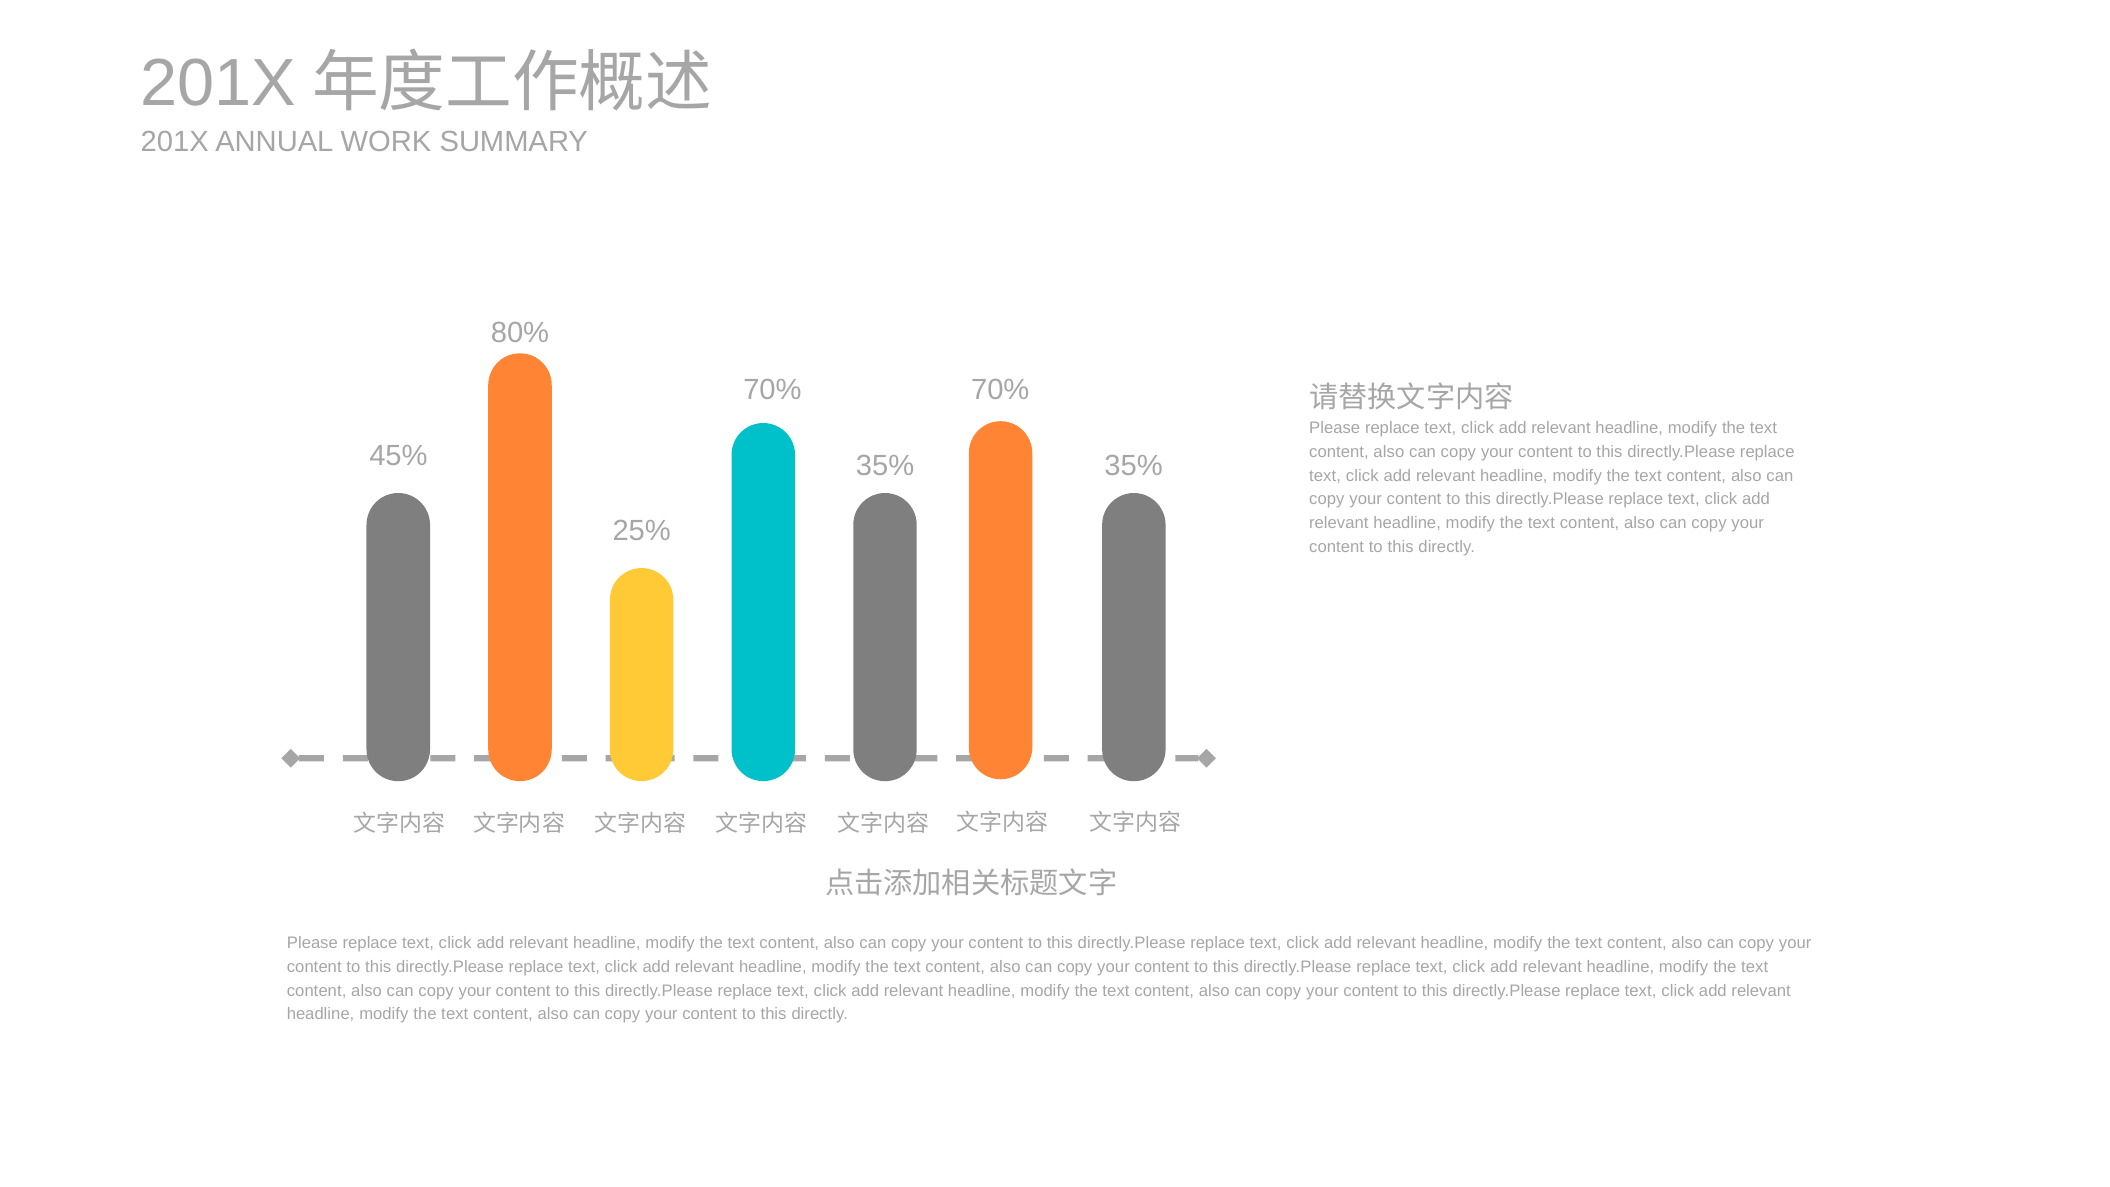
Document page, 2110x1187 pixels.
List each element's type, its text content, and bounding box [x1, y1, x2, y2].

text_box 文字内容 [571, 804, 692, 835]
text_box 文字内容 [692, 804, 815, 835]
text_box Please replace text, click add relevant headline, modify the text content, also can copy your content to this directly.Please replace text, click add relevant headline, modify the text content, also can copy your content to this directly.Please replace text, click add relevant headline, modify the text content, also can copy your content to this directly. [1309, 412, 1822, 557]
text_box 70% [963, 357, 1038, 411]
text_box 文字内容 [330, 804, 469, 835]
text_box 文字内容 [1067, 804, 1205, 834]
text_box [1102, 492, 1166, 782]
text_box [1198, 752, 1213, 765]
text_box 文字内容 [469, 804, 571, 835]
text_box 35% [1096, 433, 1171, 487]
text_box [731, 423, 796, 782]
text_box Please replace text, click add relevant headline, modify the text content, also can copy your content to this directly.Please replace text, click add relevant headline, modify the text content, also can copy your content to this directly.Please replace text, click add relevant headline, modify the text content, also can copy your content to this directly.Please replace text, click add relevant headline, modify the text content, also can copy your content to this directly.Please replace text, click add relevant headline, modify the text content, also can copy your content to this directly.Please replace text, click add relevant headline, modify the text content, also can copy your content to this directly. [286, 927, 1823, 1024]
text_box 25% [605, 499, 679, 553]
text_box 35% [848, 433, 922, 487]
text_box [968, 421, 1033, 780]
text_box [853, 492, 917, 782]
text_box [284, 752, 303, 765]
text_box 45% [361, 423, 436, 477]
text_box 201X年度工作概述 [140, 38, 789, 119]
text_box 点击添加相关标题文字 [825, 856, 1129, 899]
text_box [609, 568, 674, 782]
text_box [366, 492, 431, 782]
text_box 70% [735, 358, 810, 412]
text_box 201X ANNUAL WORK SUMMARY [140, 122, 602, 158]
text_box [488, 353, 552, 782]
text_box 80% [483, 300, 557, 355]
text_box 文字内容 [934, 804, 1067, 834]
text_box 请替换文字内容 [1309, 370, 1550, 413]
text_box 文字内容 [815, 804, 953, 835]
